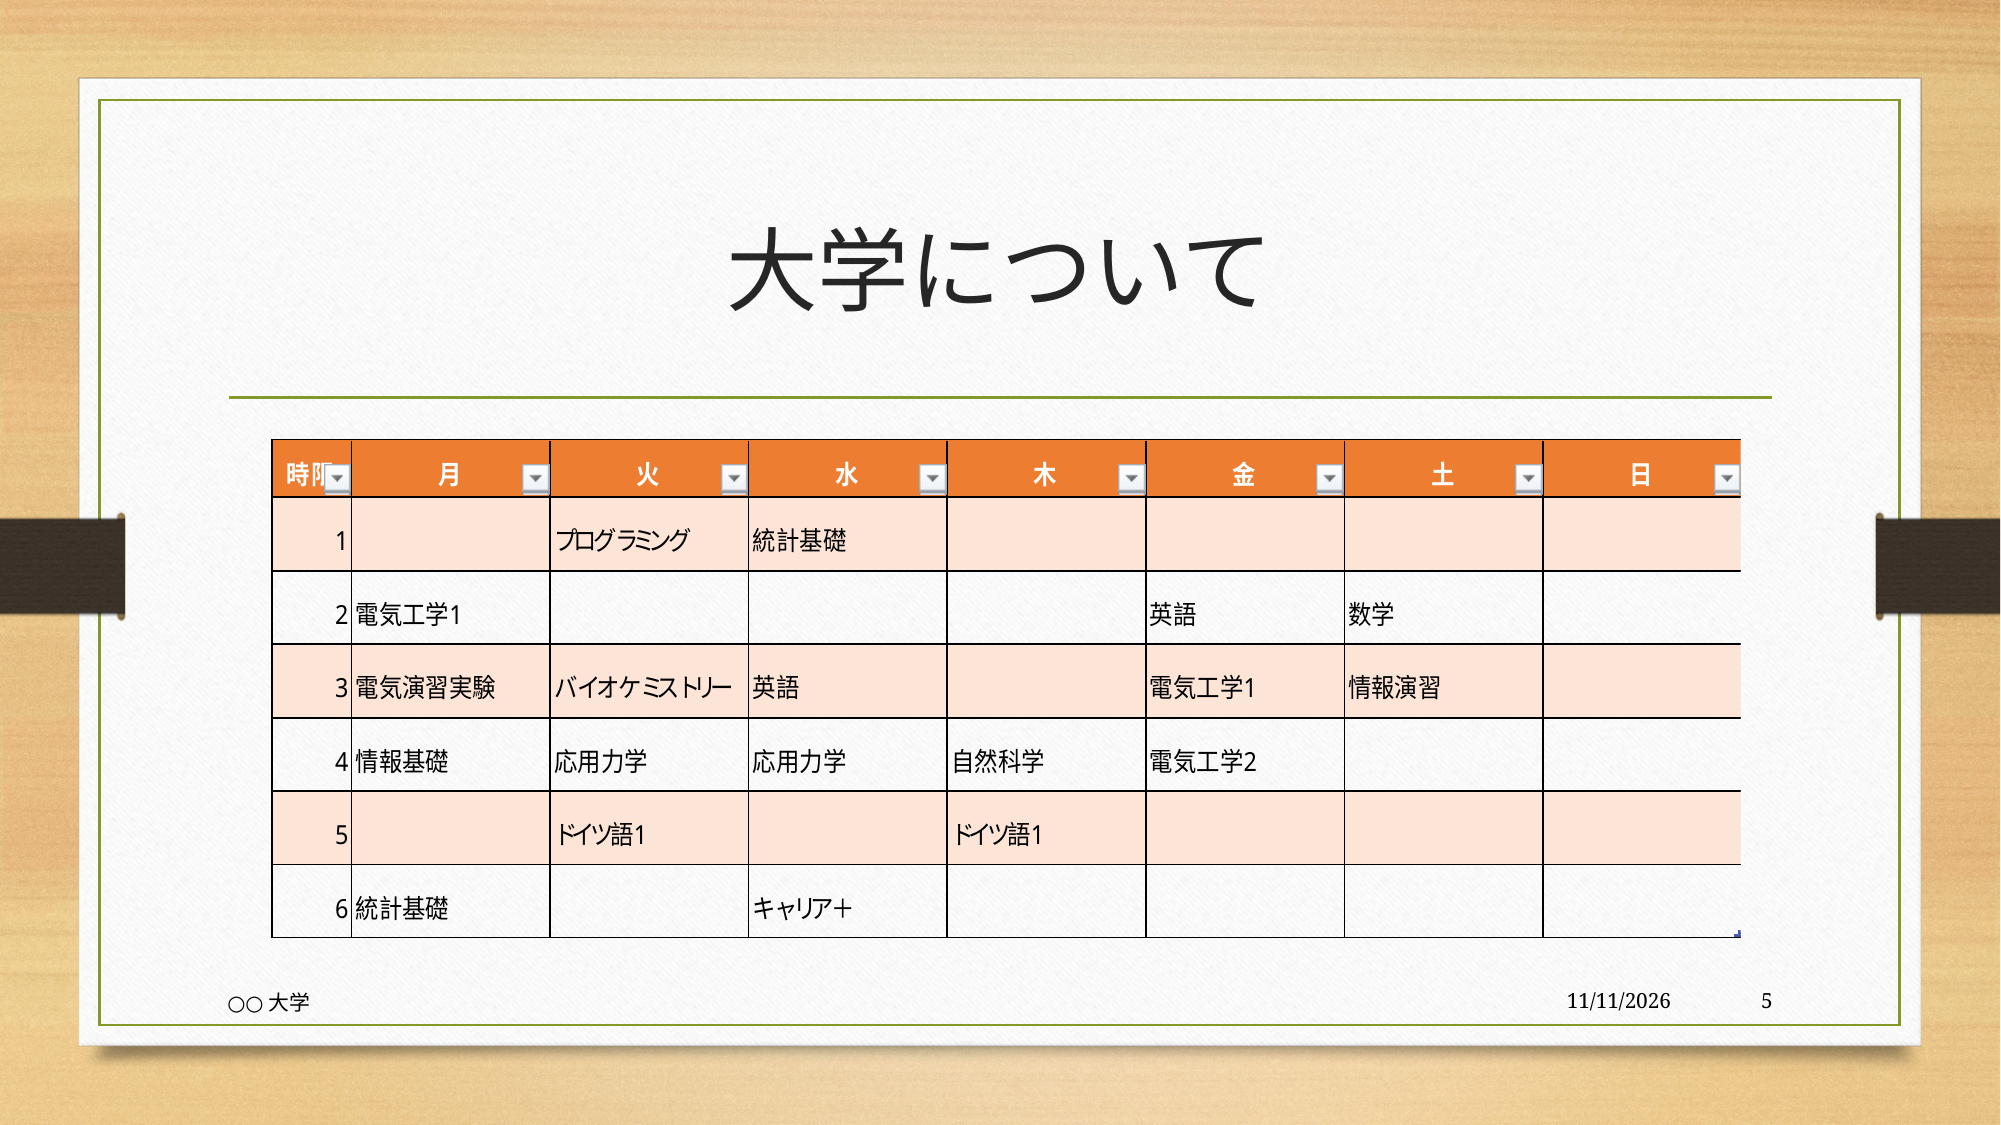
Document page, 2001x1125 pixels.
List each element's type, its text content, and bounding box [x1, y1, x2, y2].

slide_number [1423, 979, 1686, 1025]
title 大学について [212, 161, 1788, 375]
picture [0, 0, 2001, 1125]
slide_number 5 [1698, 979, 1788, 1025]
footer ○○大学 [212, 979, 1411, 1025]
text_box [270, 438, 1743, 940]
